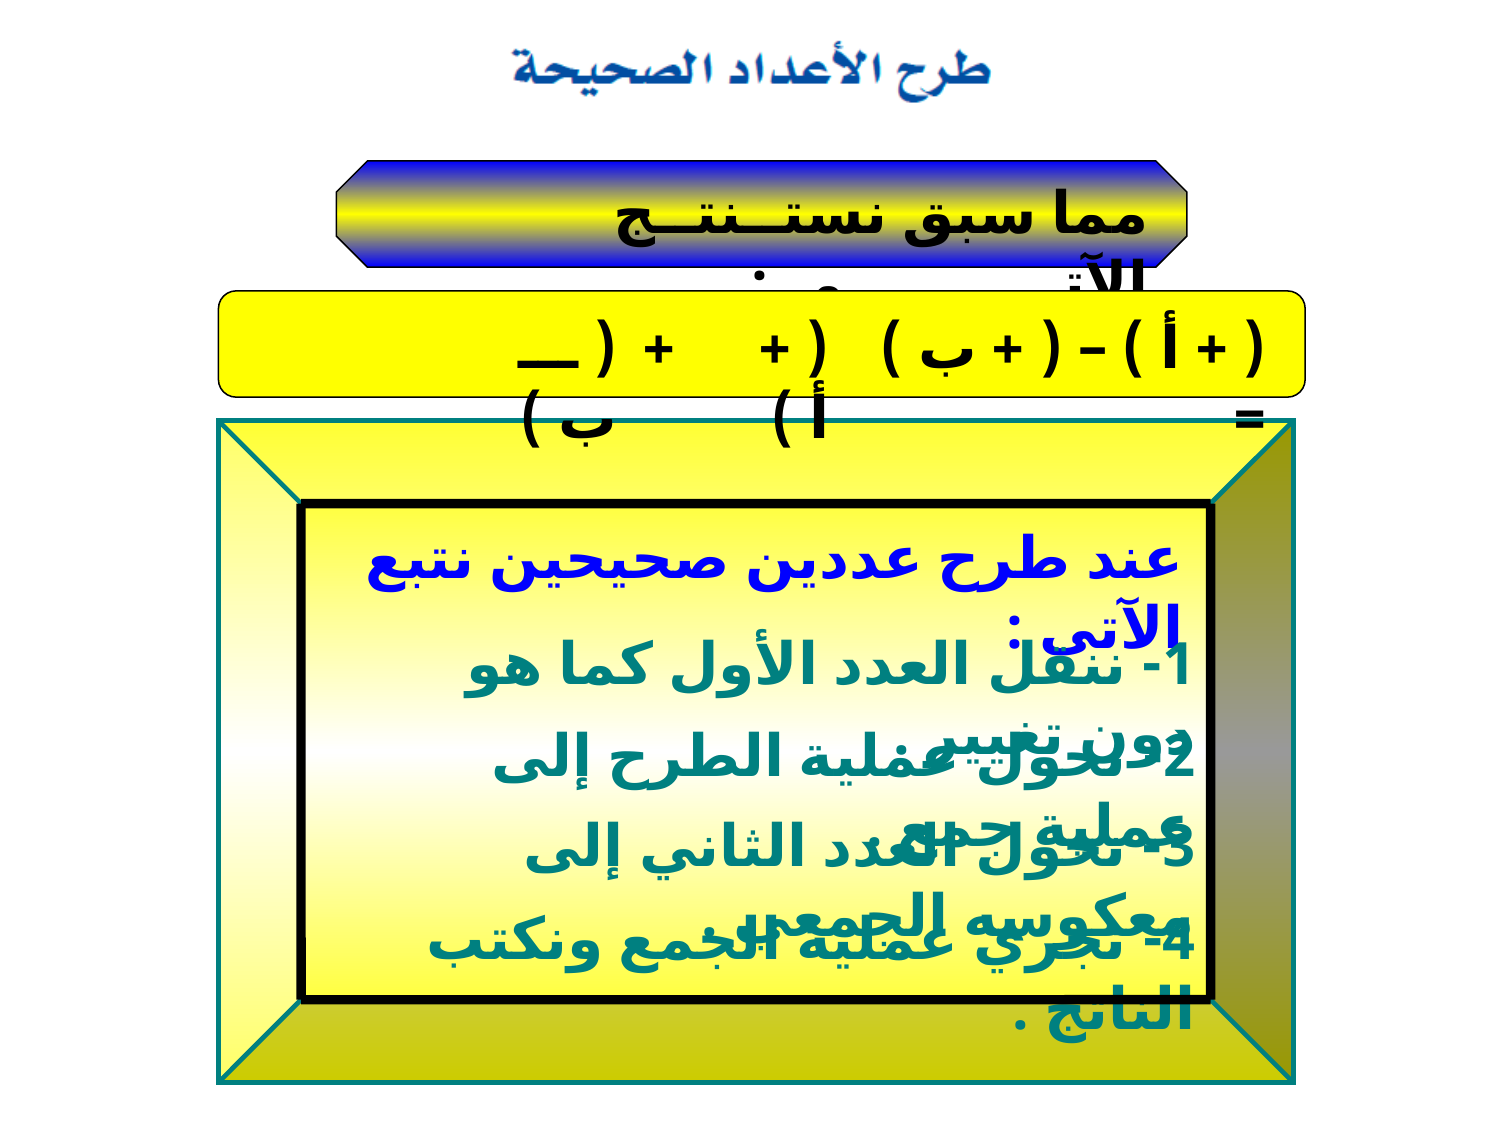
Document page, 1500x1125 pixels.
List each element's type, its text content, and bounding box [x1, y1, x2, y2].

text_box 4- نجري عملية الجمع ونكتب الناتج . [324, 893, 1210, 999]
text_box مما سبق نستــنتــج الآتـــــــــــي : [430, 167, 1164, 290]
text_box 4- نجري عملية الجمع ونكتب الناتج . [324, 1000, 1211, 1049]
text_box 1- ننقل العدد الأول كما هو دون تغيير . [324, 618, 1210, 711]
text_box [336, 160, 1162, 268]
text_box [1164, 169, 1187, 259]
picture [506, 34, 994, 106]
text_box ( + أ ) [679, 302, 845, 458]
text_box [218, 290, 1306, 398]
text_box + [632, 302, 691, 388]
text_box ( ـــ ب ) [430, 302, 632, 458]
text_box 2- نحول عملية الطرح إلى عملية جمع . [324, 711, 1210, 800]
text_box 3- نحول العدد الثاني إلى معكوسه الجمعي . [324, 800, 1210, 893]
text_box ( + أ ) – ( + ب ) = [845, 302, 1282, 458]
text_box [302, 504, 1210, 999]
text_box عند طرح عددين صحيحين نتبع الآتي : [312, 512, 1199, 668]
